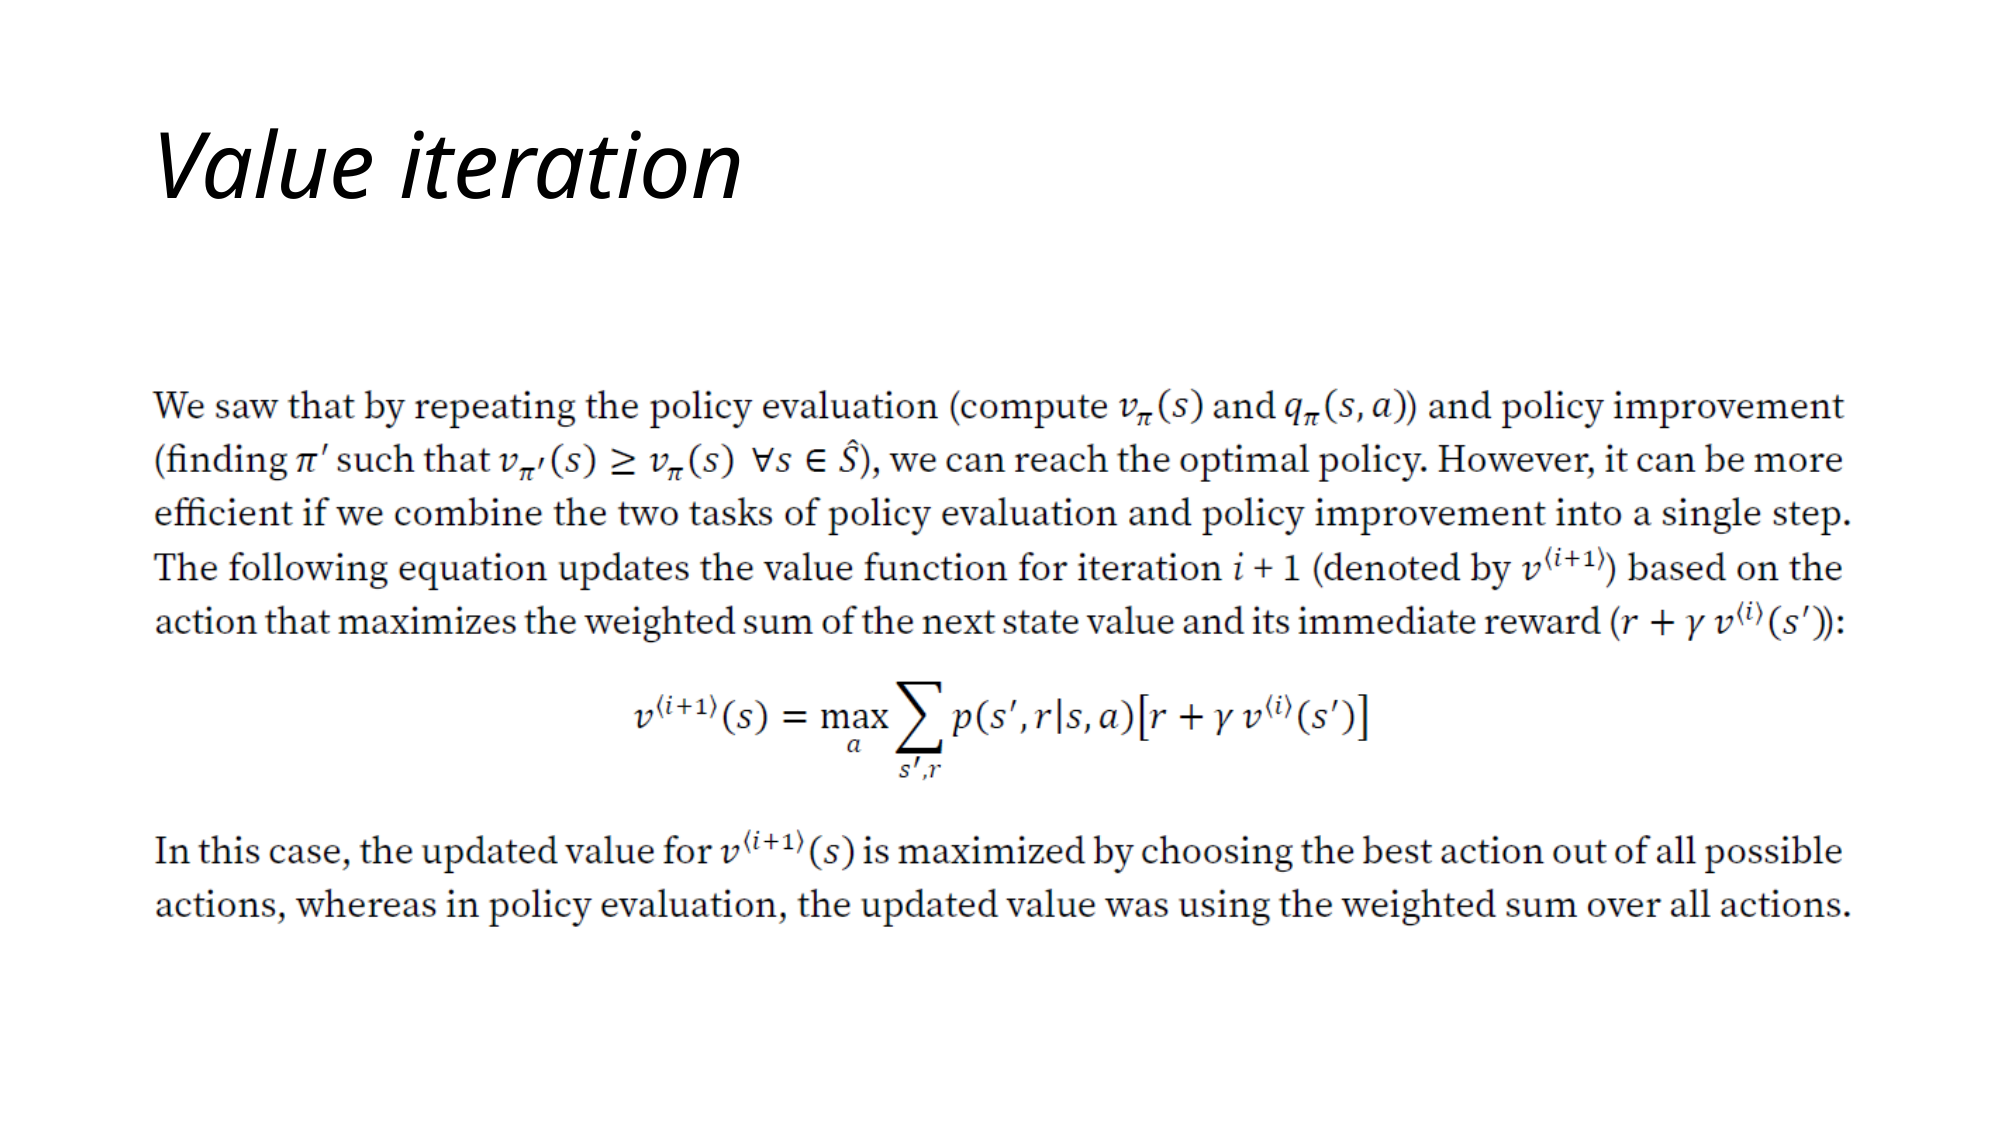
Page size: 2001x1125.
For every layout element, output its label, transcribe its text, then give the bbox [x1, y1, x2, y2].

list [137, 372, 1863, 941]
title Value iteration [137, 59, 1863, 278]
